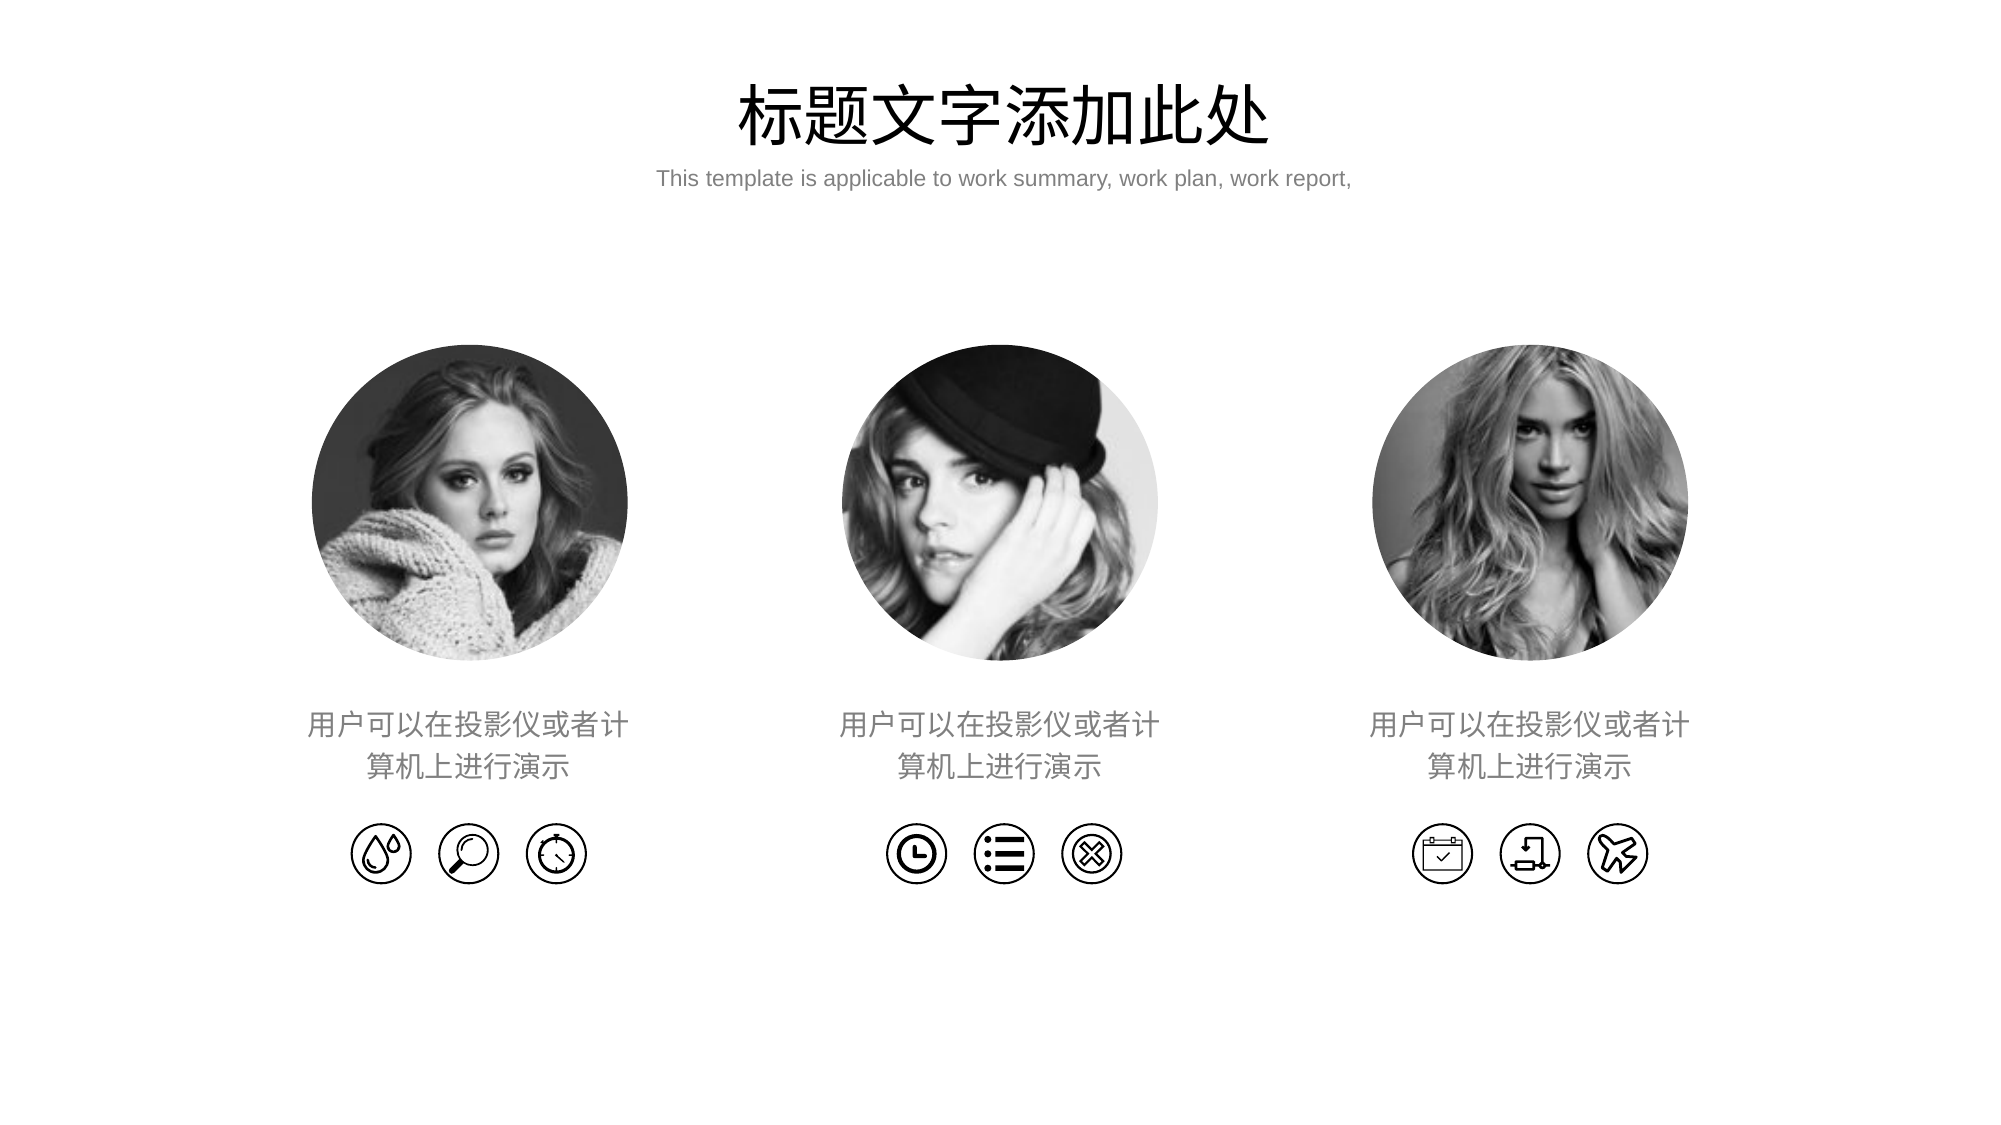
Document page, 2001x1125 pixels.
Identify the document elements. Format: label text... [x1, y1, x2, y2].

text_box 用户可以在投影仪或者计算机上进行演示 [279, 692, 659, 791]
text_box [887, 824, 1122, 884]
picture [1372, 344, 1689, 661]
text_box 用户可以在投影仪或者计算机上进行演示 [1340, 692, 1720, 791]
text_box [544, 66, 1464, 196]
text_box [351, 824, 586, 884]
picture [311, 344, 628, 661]
picture [842, 344, 1158, 661]
text_box 用户可以在投影仪或者计算机上进行演示 [810, 692, 1190, 791]
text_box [1413, 824, 1648, 884]
